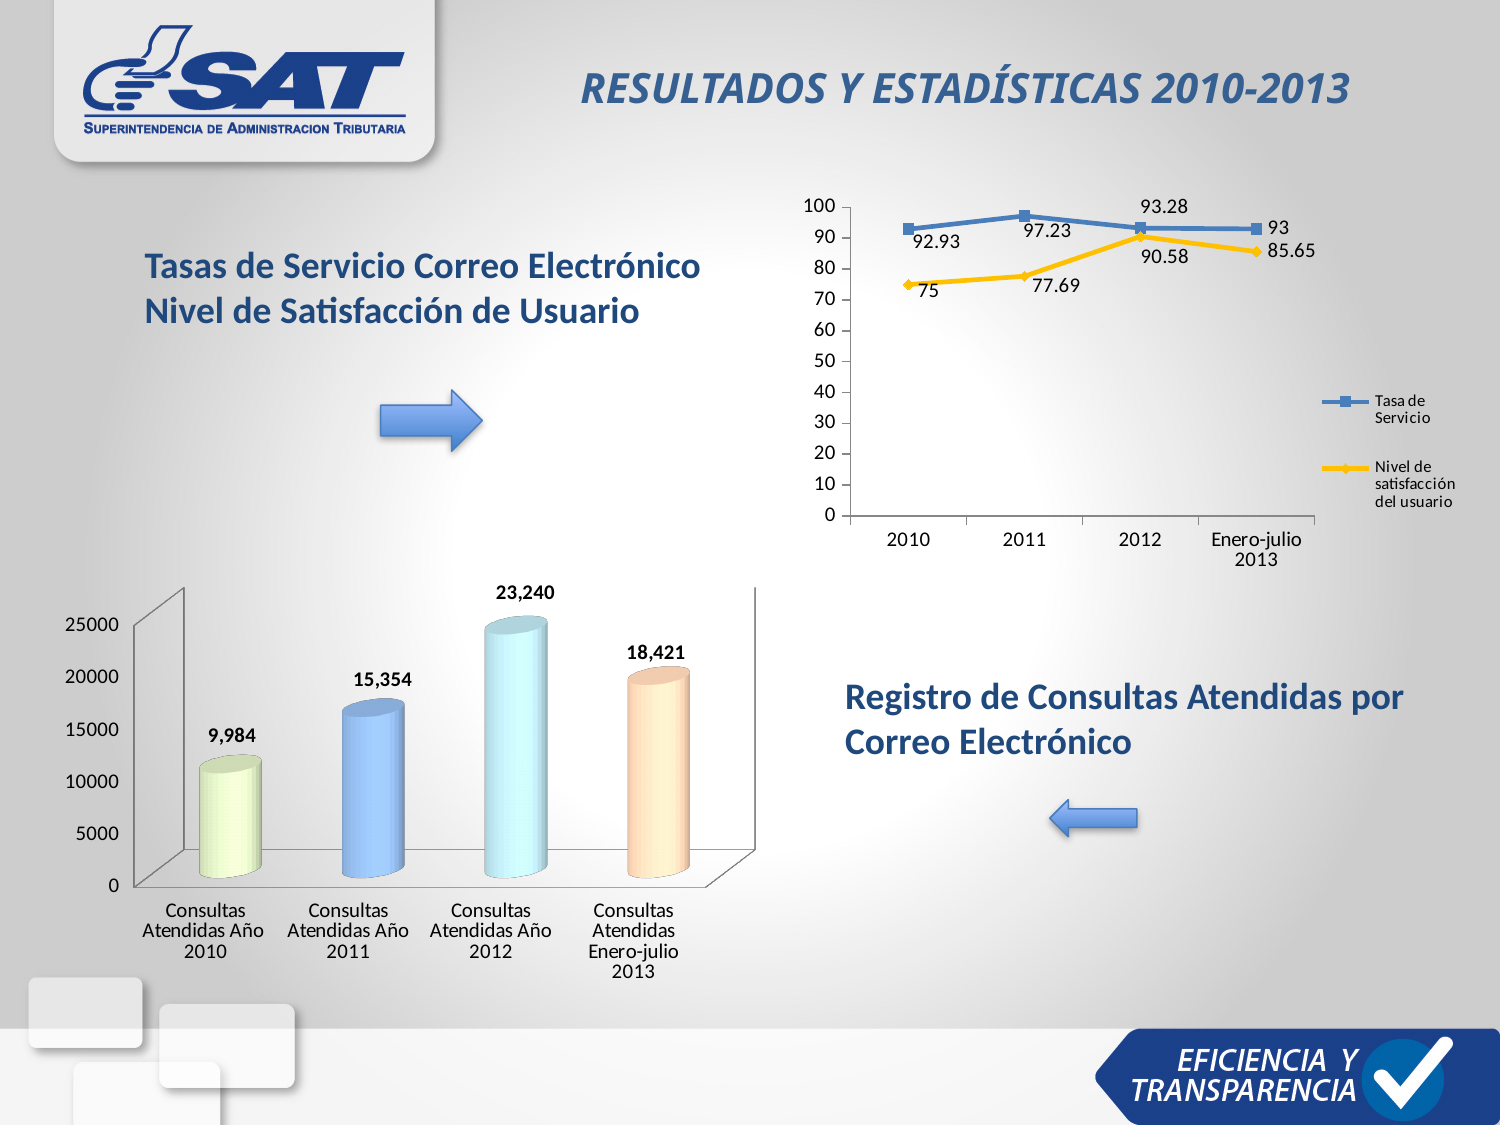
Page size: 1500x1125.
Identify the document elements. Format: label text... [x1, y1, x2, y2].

text_box [379, 389, 483, 452]
title RESULTADOS Y ESTADÍSTICAS 2010-2013 [482, 0, 1449, 188]
chart [802, 192, 1471, 580]
text_box [1049, 798, 1138, 838]
text_box Tasas de Servicio Correo Electrónico Nivel de Satisfacción de Usuario [129, 233, 748, 339]
text_box Registro de Consultas Atendidas por Correo Electrónico [830, 664, 1449, 770]
chart [46, 579, 774, 992]
picture [0, 0, 1500, 1125]
